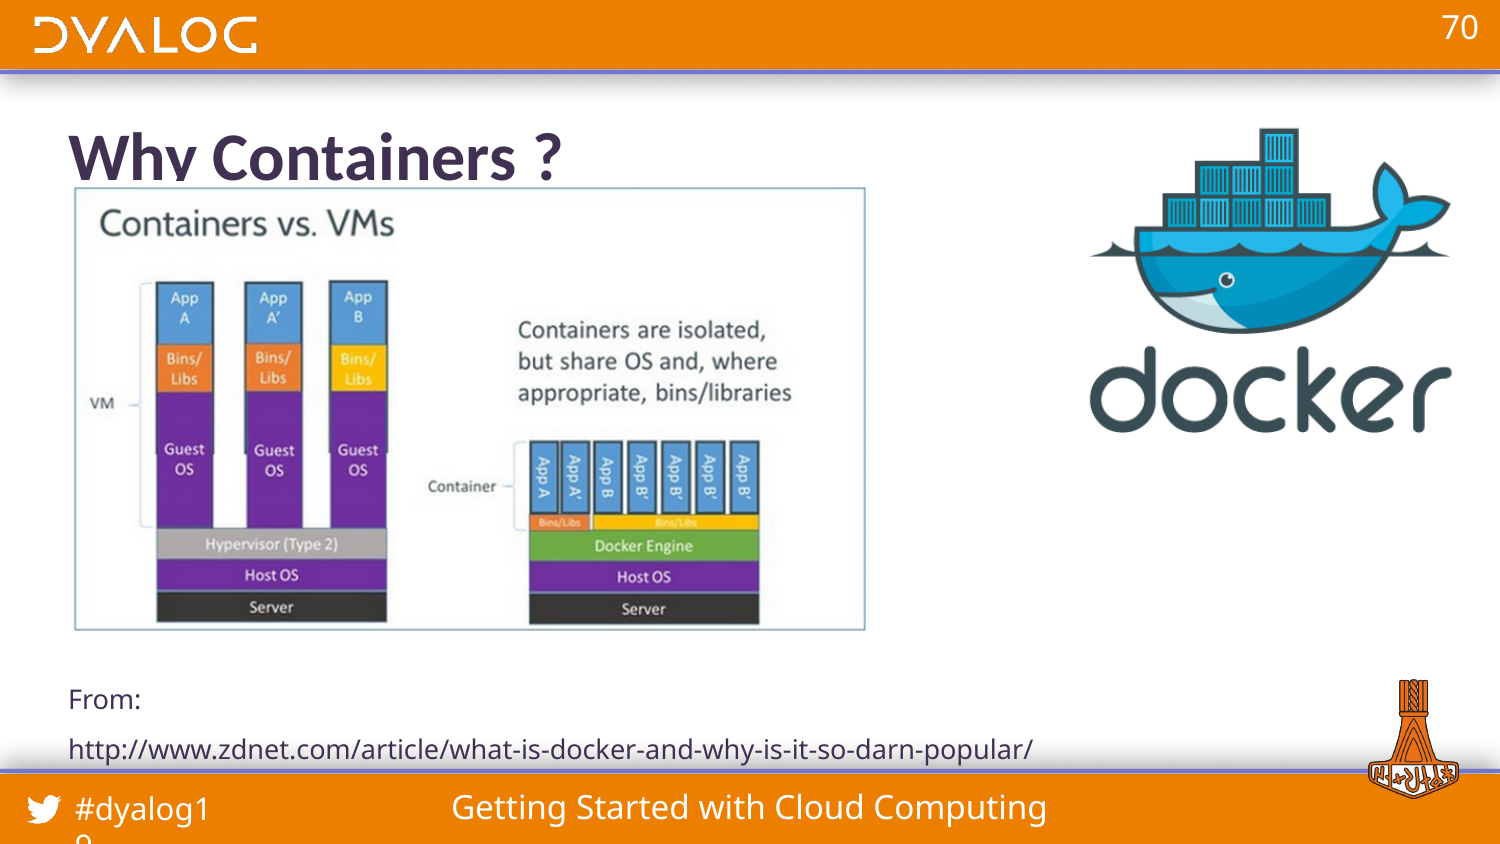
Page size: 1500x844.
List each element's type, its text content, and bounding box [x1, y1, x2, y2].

picture [0, 679, 1500, 844]
list From: http://www.zdnet.com/article/what-is-docker-and-why-is-it-so-darn-popular/ [53, 675, 1227, 773]
picture [63, 180, 873, 637]
picture [1067, 111, 1483, 456]
picture [0, 0, 1500, 108]
title Why Containers ? [53, 104, 1444, 202]
